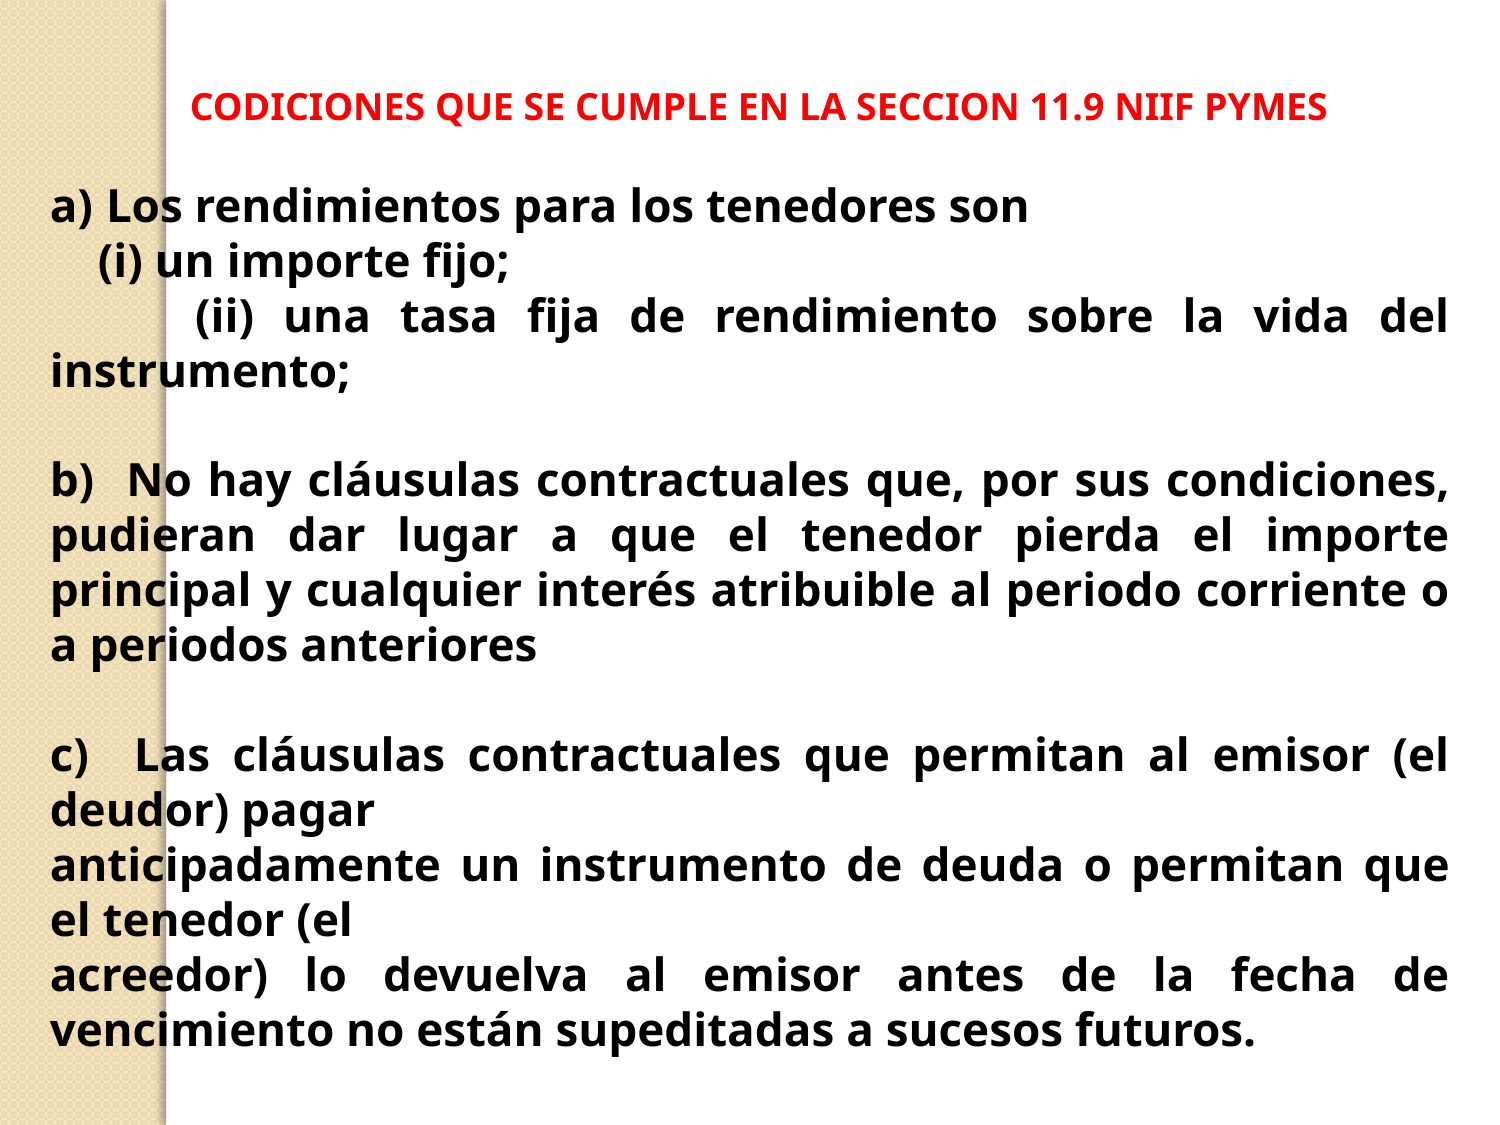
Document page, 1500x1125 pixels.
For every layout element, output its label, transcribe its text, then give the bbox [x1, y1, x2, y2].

text_box Los rendimientos para los tenedores son (i) un importe fijo; (ii) una tasa fija de rendimiento sobre la vida del instrumento; b) No hay cláusulas contractuales que, por sus condiciones, pudieran dar lugar a que el tenedor pierda el importe principal y cualquier interés atribuible al periodo corriente o a periodos anteriores c) Las cláusulas contractuales que permitan al emisor (el deudor) pagar anticipadamente un instrumento de deuda o permitan que el tenedor (el acreedor) lo devuelva al emisor antes de la fecha de vencimiento no están supeditadas a sucesos futuros. [35, 168, 1465, 1064]
text_box CODICIONES QUE SE CUMPLE EN LA SECCION 11.9 NIIF PYMES [128, 75, 1400, 135]
